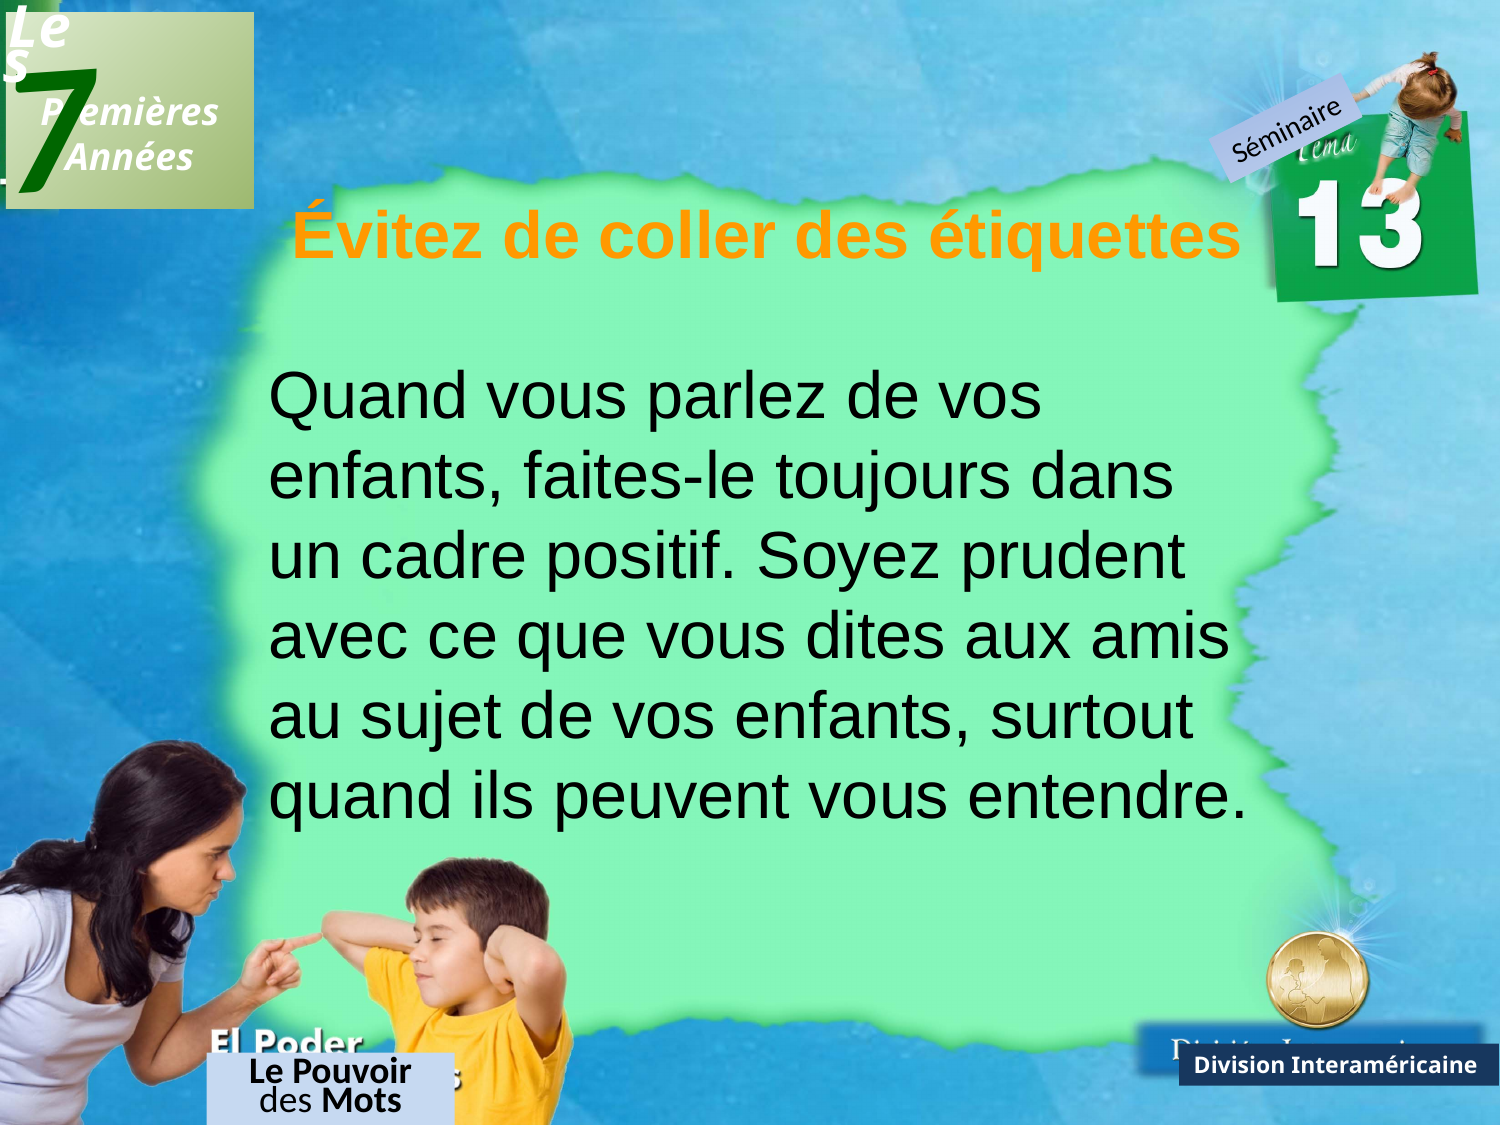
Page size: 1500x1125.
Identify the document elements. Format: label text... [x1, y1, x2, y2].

text_box Le Pouvoir des Mots [206, 1052, 455, 1125]
text_box Évitez de coller des étiquettes Quand vous parlez de vos enfants, faites-le toujours dans un cadre positif. Soyez prudent avec ce que vous dites aux amis au sujet de vos enfants, surtout quand ils peuvent vous entendre. [253, 184, 1282, 919]
text_box Division Interaméricaine [1179, 1043, 1499, 1086]
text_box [0, 0, 255, 239]
picture [0, 0, 1500, 1125]
text_box Séminaire [1208, 72, 1363, 184]
